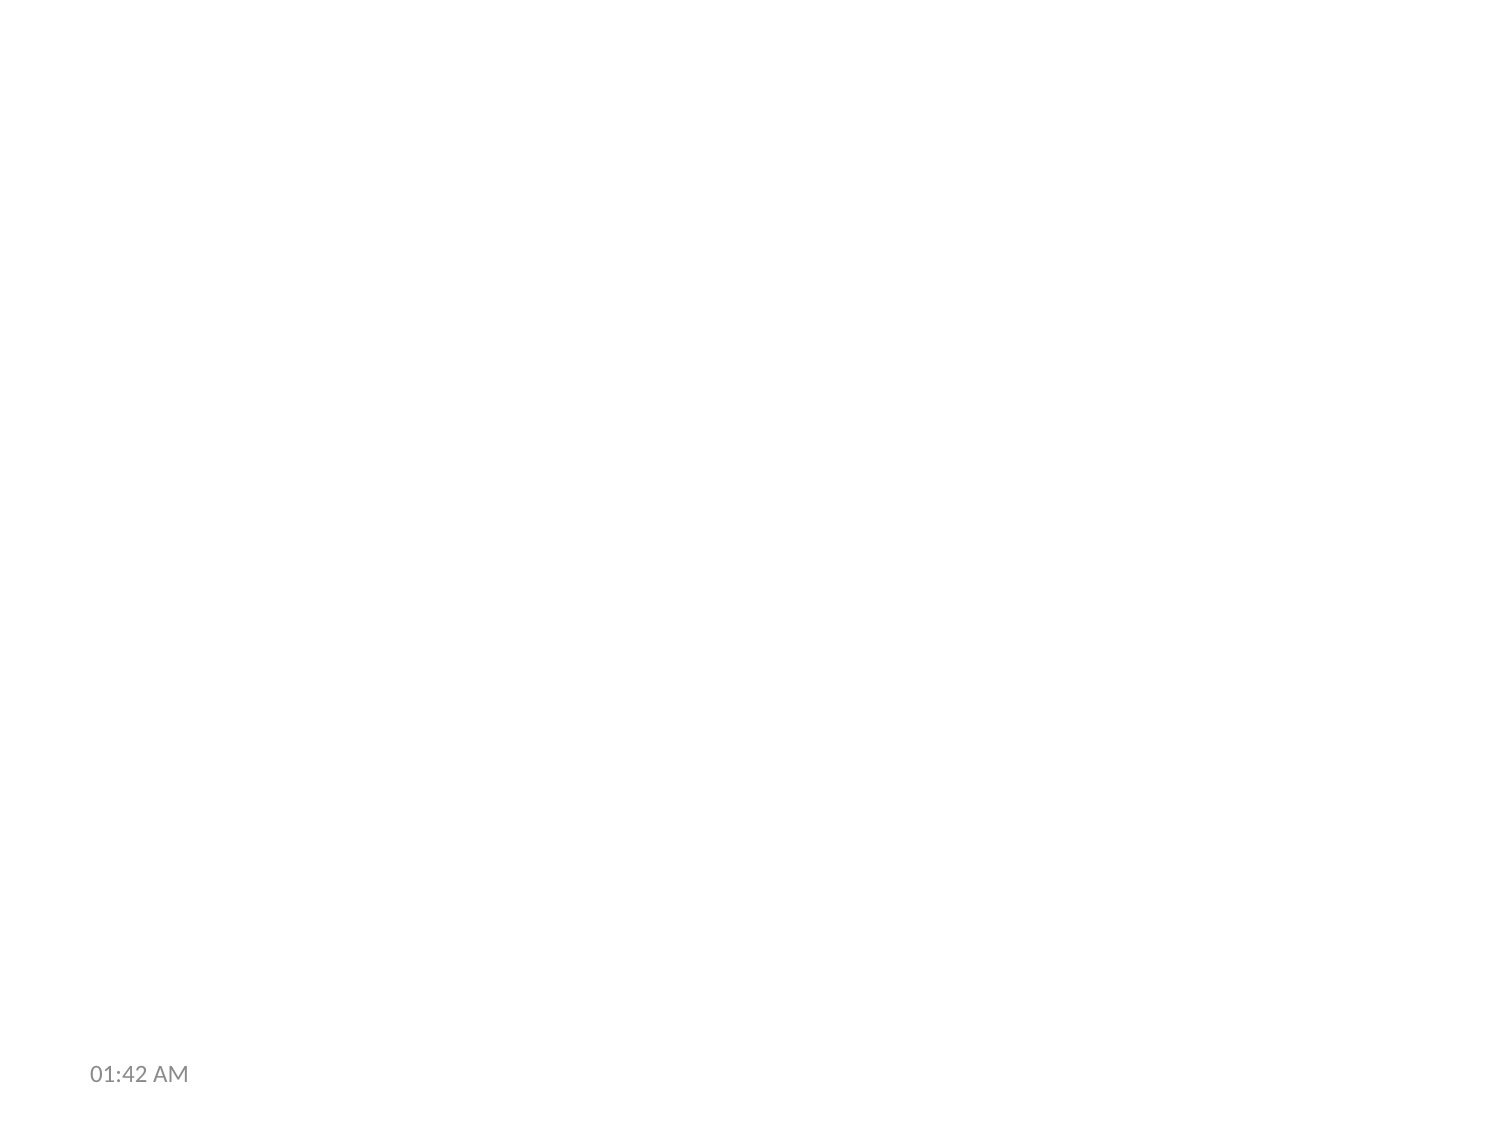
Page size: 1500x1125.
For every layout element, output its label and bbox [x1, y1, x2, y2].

slide_number [75, 1042, 425, 1103]
